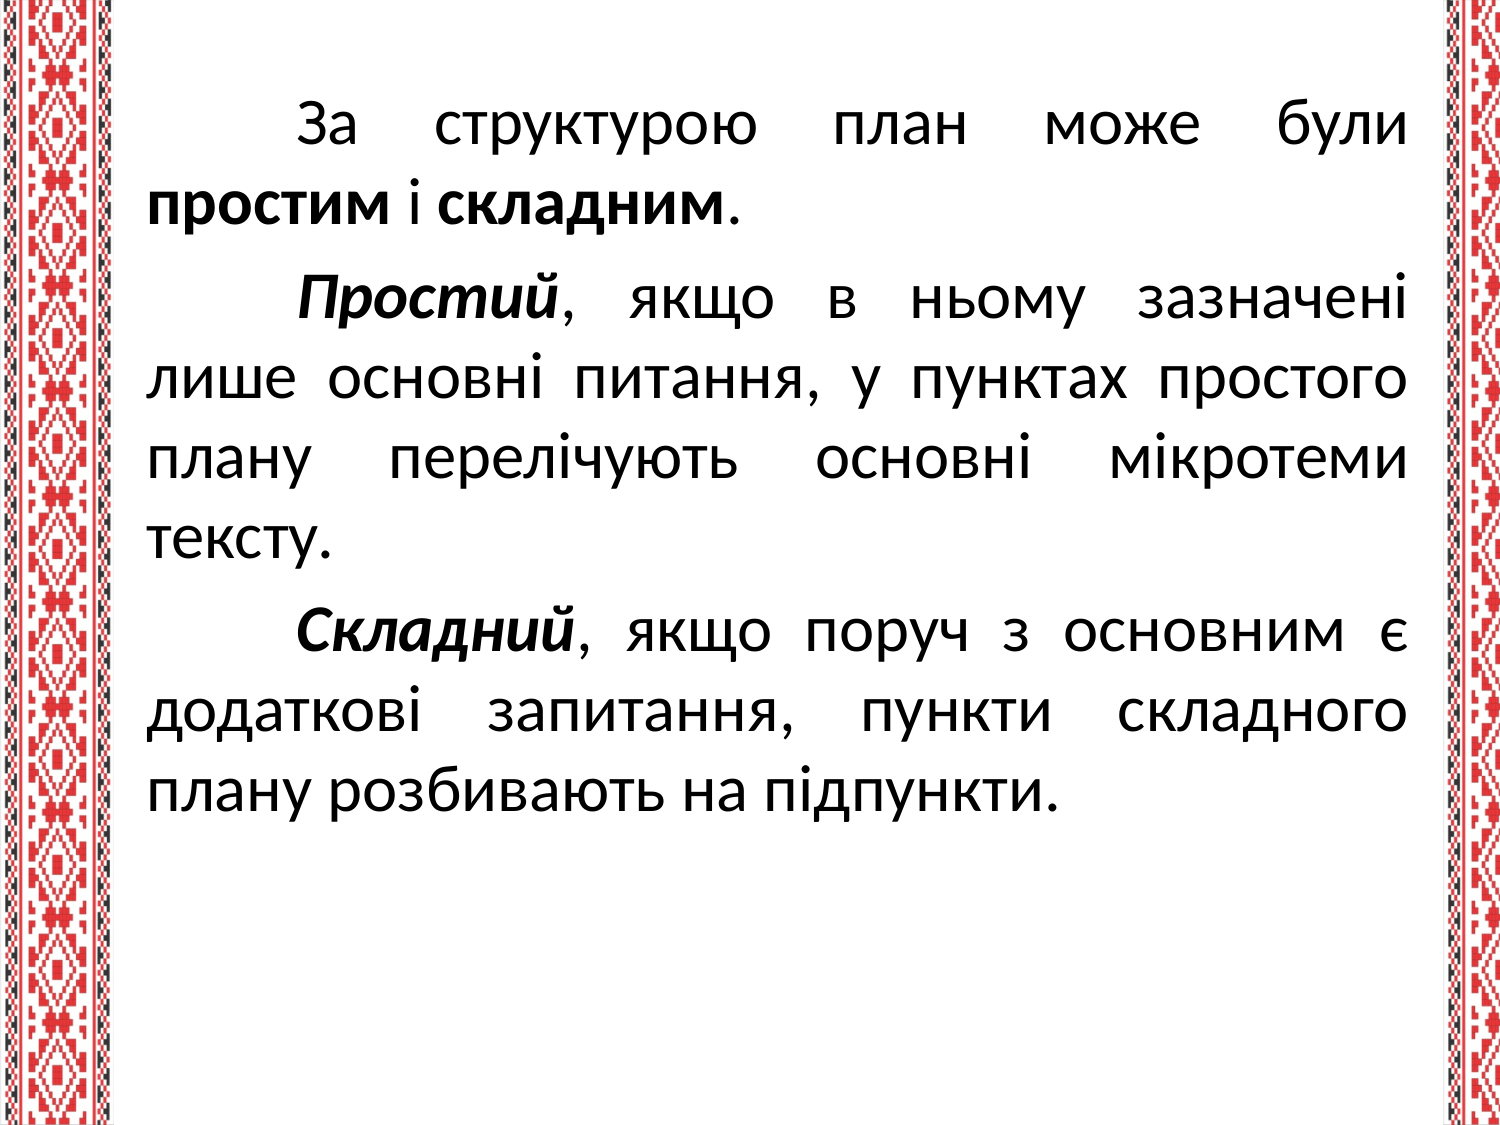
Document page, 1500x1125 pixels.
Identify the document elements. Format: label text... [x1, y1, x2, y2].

picture [0, 1, 620, 1124]
list За структурою план може були простим і складним. Простий, якщо в ньому зазначені лише основні питання, у пунктах простого плану перелічують основні мікротеми тексту. Складний, якщо поруч з основним є додаткові запитання, пункти складного плану розбивають на підпункти. [114, 70, 1425, 1005]
picture [937, 1, 1500, 1124]
